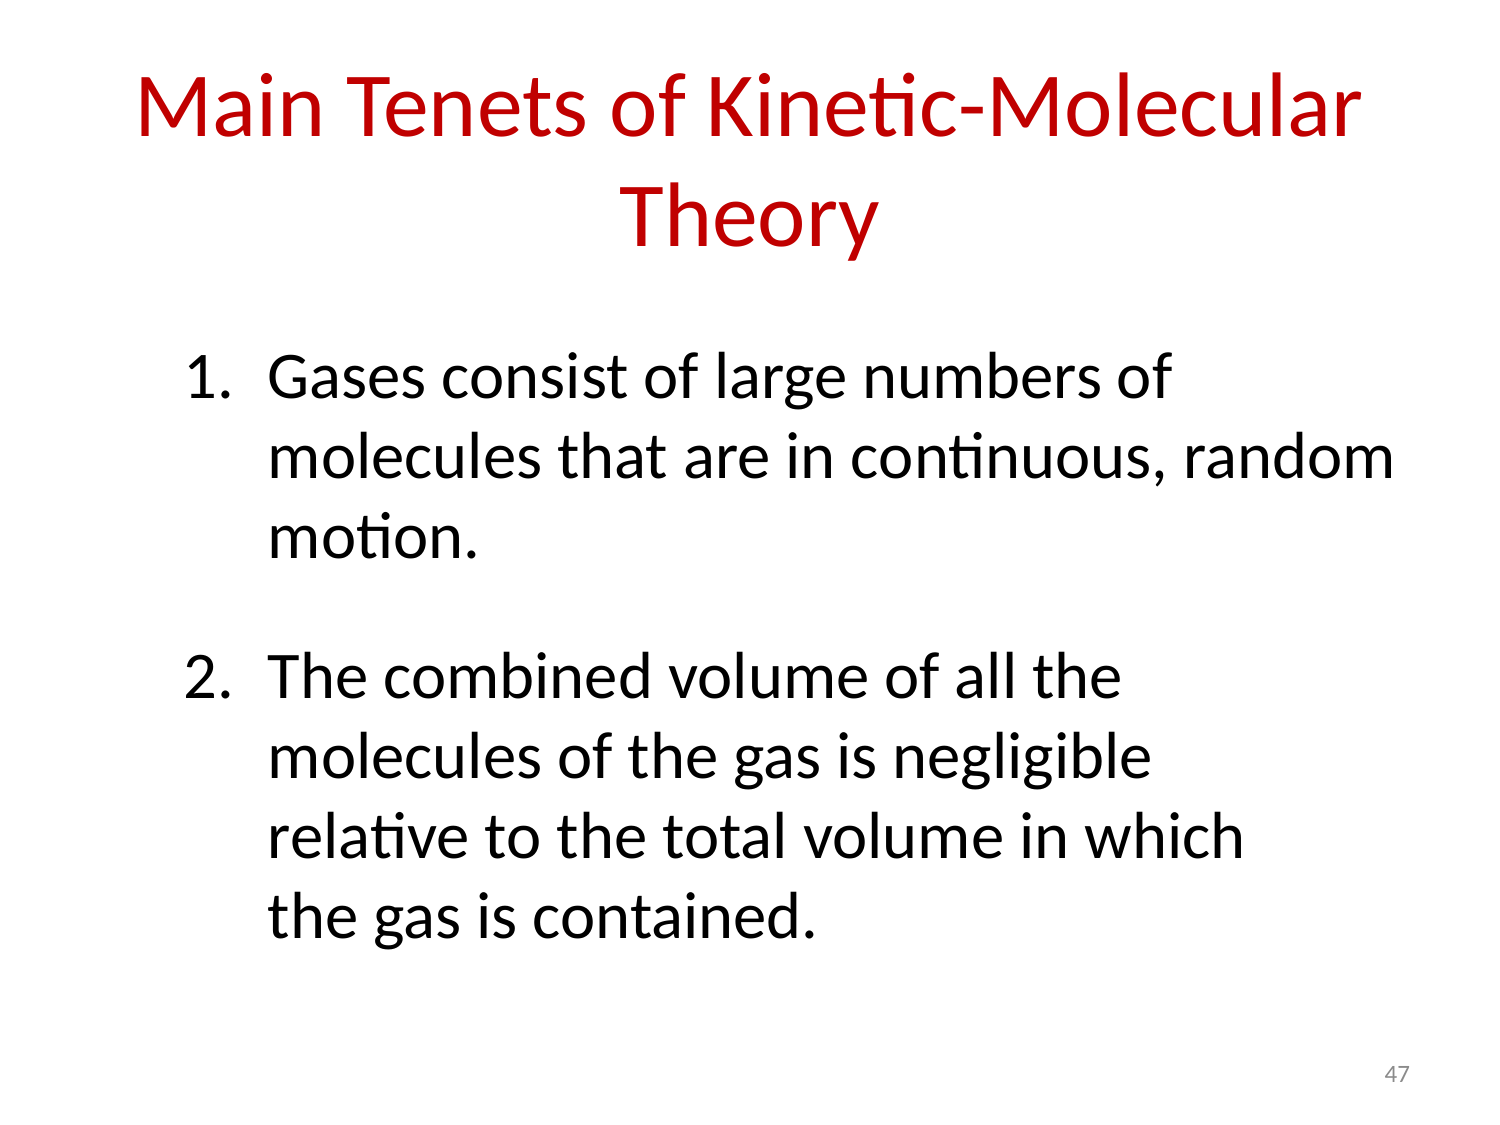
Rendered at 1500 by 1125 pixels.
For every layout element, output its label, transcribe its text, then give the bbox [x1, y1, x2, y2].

slide_number 47 [1074, 1042, 1425, 1103]
text_box Gases consist of large numbers of molecules that are in continuous, random motion. [112, 324, 1425, 613]
text_box Main Tenets of Kinetic-Molecular Theory [112, 37, 1388, 225]
text_box The combined volume of all the molecules of the gas is negligible relative to the total volume in which the gas is contained. [112, 624, 1363, 963]
